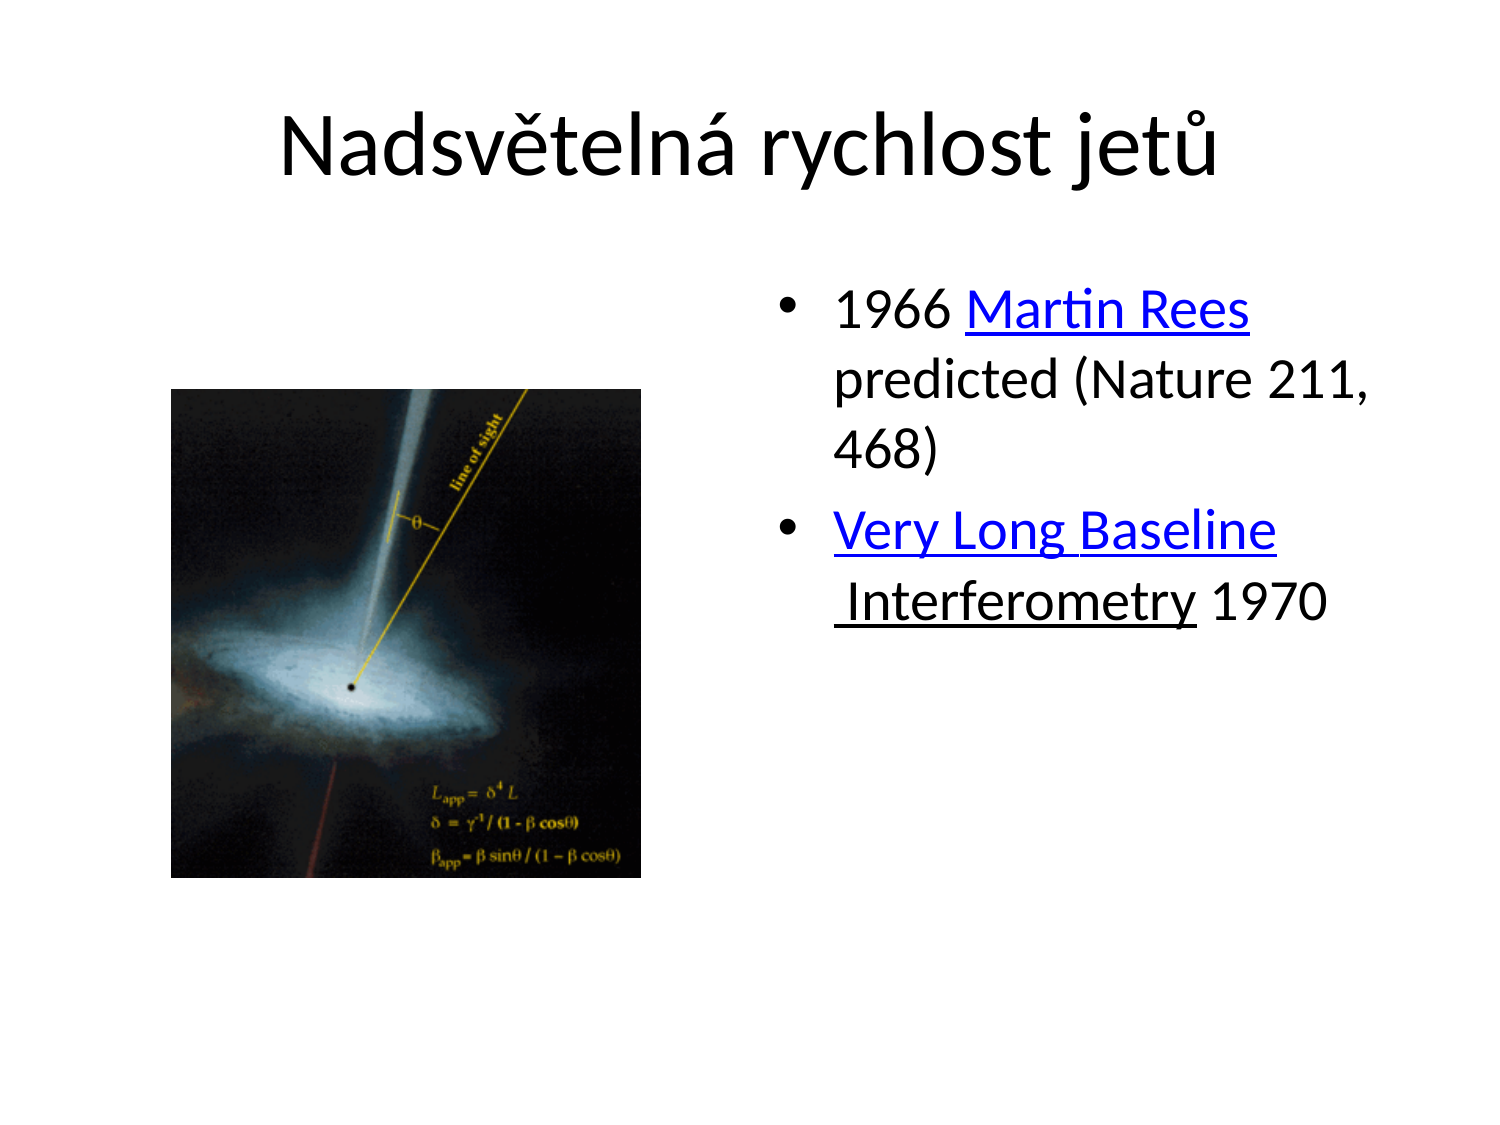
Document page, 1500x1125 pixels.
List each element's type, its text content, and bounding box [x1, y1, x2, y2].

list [171, 389, 641, 878]
list 1966 Martin Rees predicted (Nature 211, 468) Very Long Baseline Interferometry 1970 [762, 262, 1425, 1005]
title Nadsvětelná rychlost jetů [75, 45, 1425, 233]
